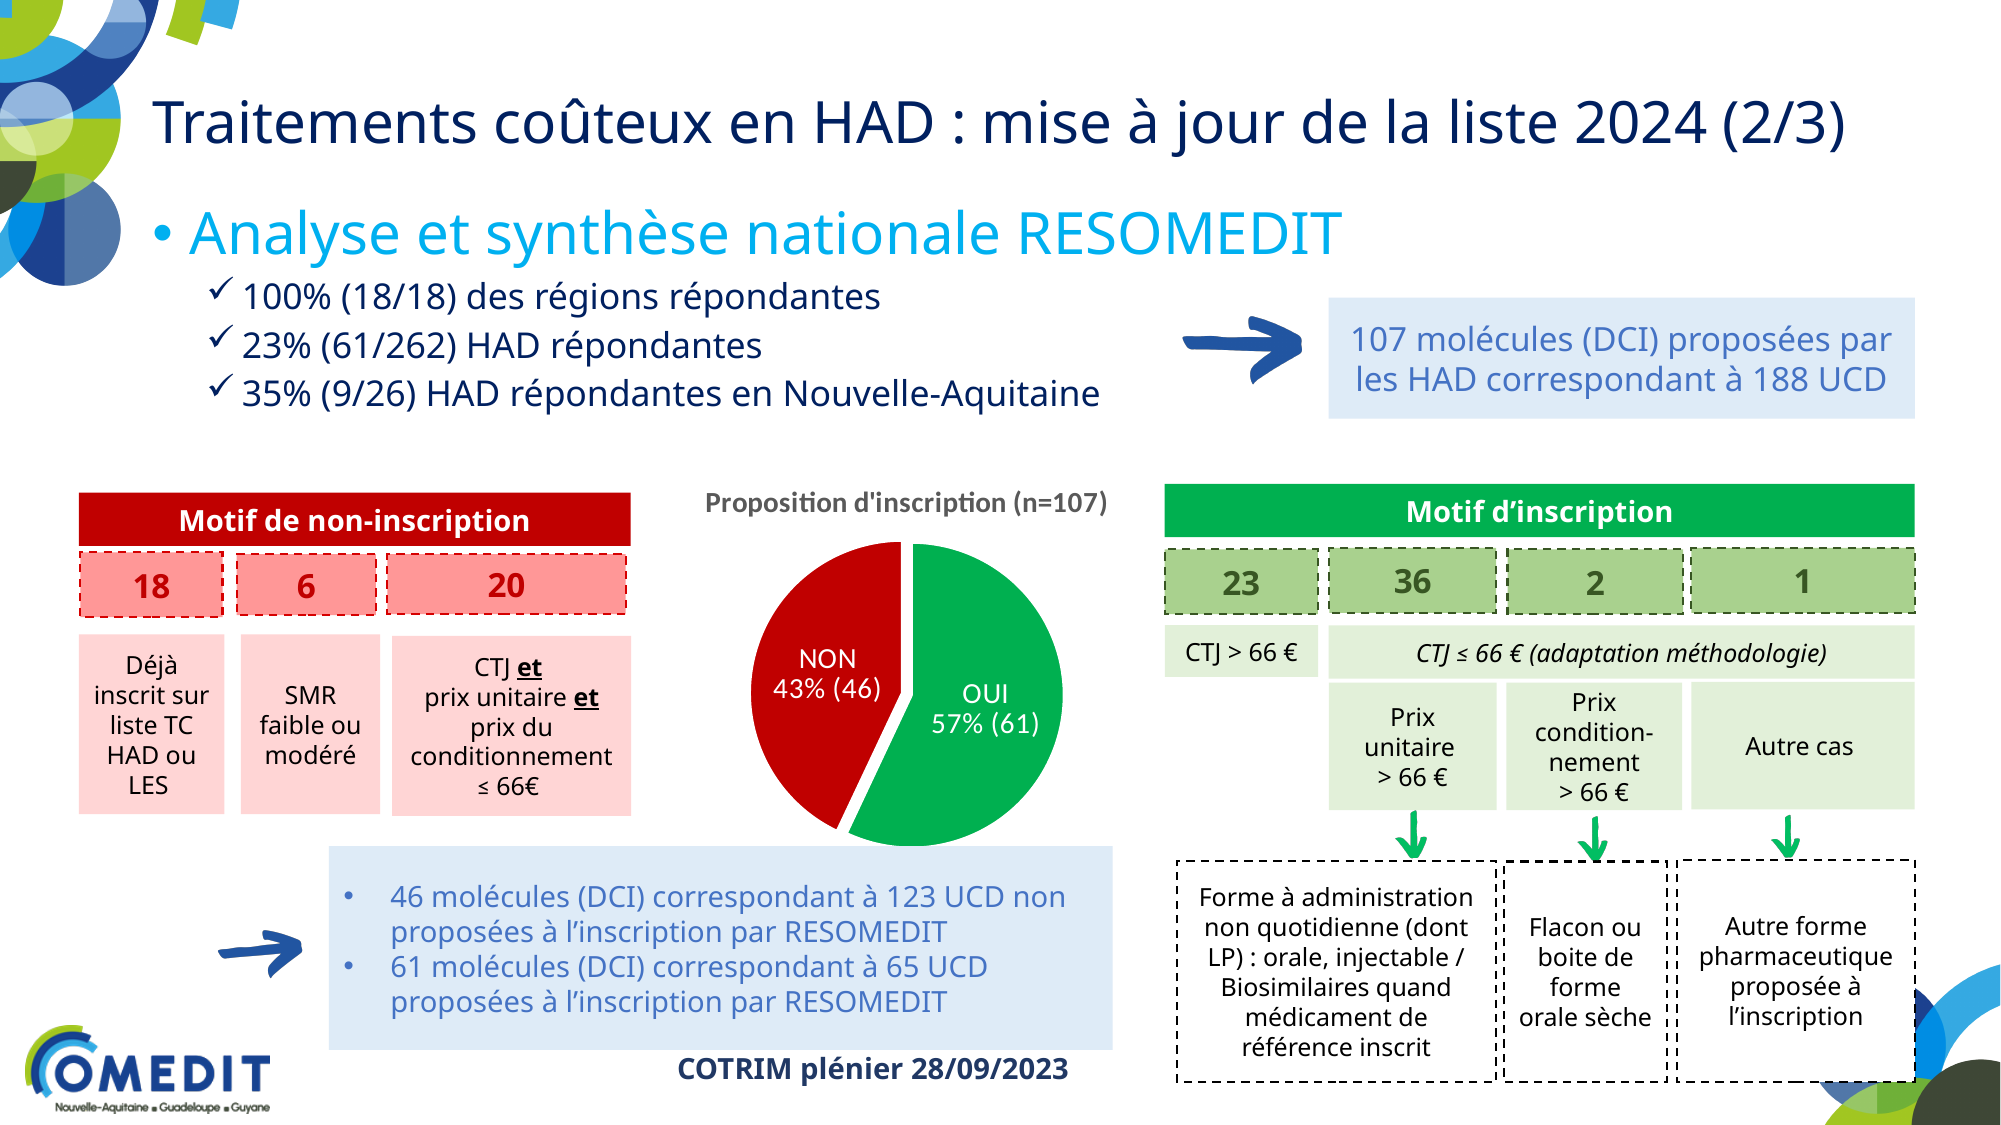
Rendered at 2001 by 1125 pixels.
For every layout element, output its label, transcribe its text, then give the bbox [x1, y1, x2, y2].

text_box 1 [1690, 547, 1916, 614]
text_box Motif d’inscription [1190, 483, 1916, 538]
picture [25, 1025, 270, 1114]
text_box 6 [236, 553, 377, 616]
text_box SMR faible ou modéré [240, 633, 381, 815]
text_box Forme à administration non quotidienne (dont LP) : orale, injectable / Biosimilaires quand médicament de référence inscrit [1176, 860, 1497, 1083]
text_box Prix unitaire > 66 € [1328, 682, 1498, 811]
text_box Motif de non-inscription [78, 492, 624, 547]
picture [1174, 288, 1309, 410]
text_box 100% (18/18) des régions répondantes 23% (61/262) HAD répondantes 35% (9/26) HAD répondantes en Nouvelle-Aquitaine [119, 271, 1148, 432]
picture [216, 915, 304, 993]
picture [1657, 960, 2001, 1125]
text_box 107 molécules (DCI) proposées par les HAD correspondant à 188 UCD [1328, 296, 1916, 420]
text_box 23 [1190, 548, 1319, 615]
picture [1567, 813, 1619, 863]
text_box Déjà inscrit sur liste TC HAD ou LES [78, 633, 225, 815]
text_box 2 [1506, 548, 1684, 615]
text_box 20 [386, 553, 624, 615]
title Traitements coûteux en HAD : mise à jour de la liste 2024 (2/3) [137, 59, 1863, 190]
picture [0, 0, 245, 300]
chart [624, 465, 1190, 860]
text_box 36 [1328, 547, 1497, 614]
text_box CTJ et prix unitaire et prix du conditionnement ≤ 66€ [391, 635, 624, 817]
text_box 18 [79, 551, 224, 618]
text_box Flacon ou boite de forme orale sèche [1503, 860, 1668, 1083]
text_box Autre cas [1690, 681, 1916, 810]
text_box CTJ > 66 € [1190, 624, 1319, 678]
text_box Autre forme pharmaceutique proposée à l’inscription [1676, 859, 1916, 1083]
picture [1761, 812, 1811, 860]
picture [1384, 807, 1439, 861]
text_box CTJ ≤ 66 € (adaptation méthodologie) [1328, 624, 1916, 680]
text_box Prix condition-nement > 66 € [1505, 682, 1683, 811]
text_box 46 molécules (DCI) correspondant à 123 UCD non proposées à l’inscription par RESOMEDIT 61 molécules (DCI) correspondant à 65 UCD proposées à l’inscription par RESOMEDIT [328, 845, 1114, 1051]
list Analyse et synthèse nationale RESOMEDIT [137, 197, 1863, 292]
